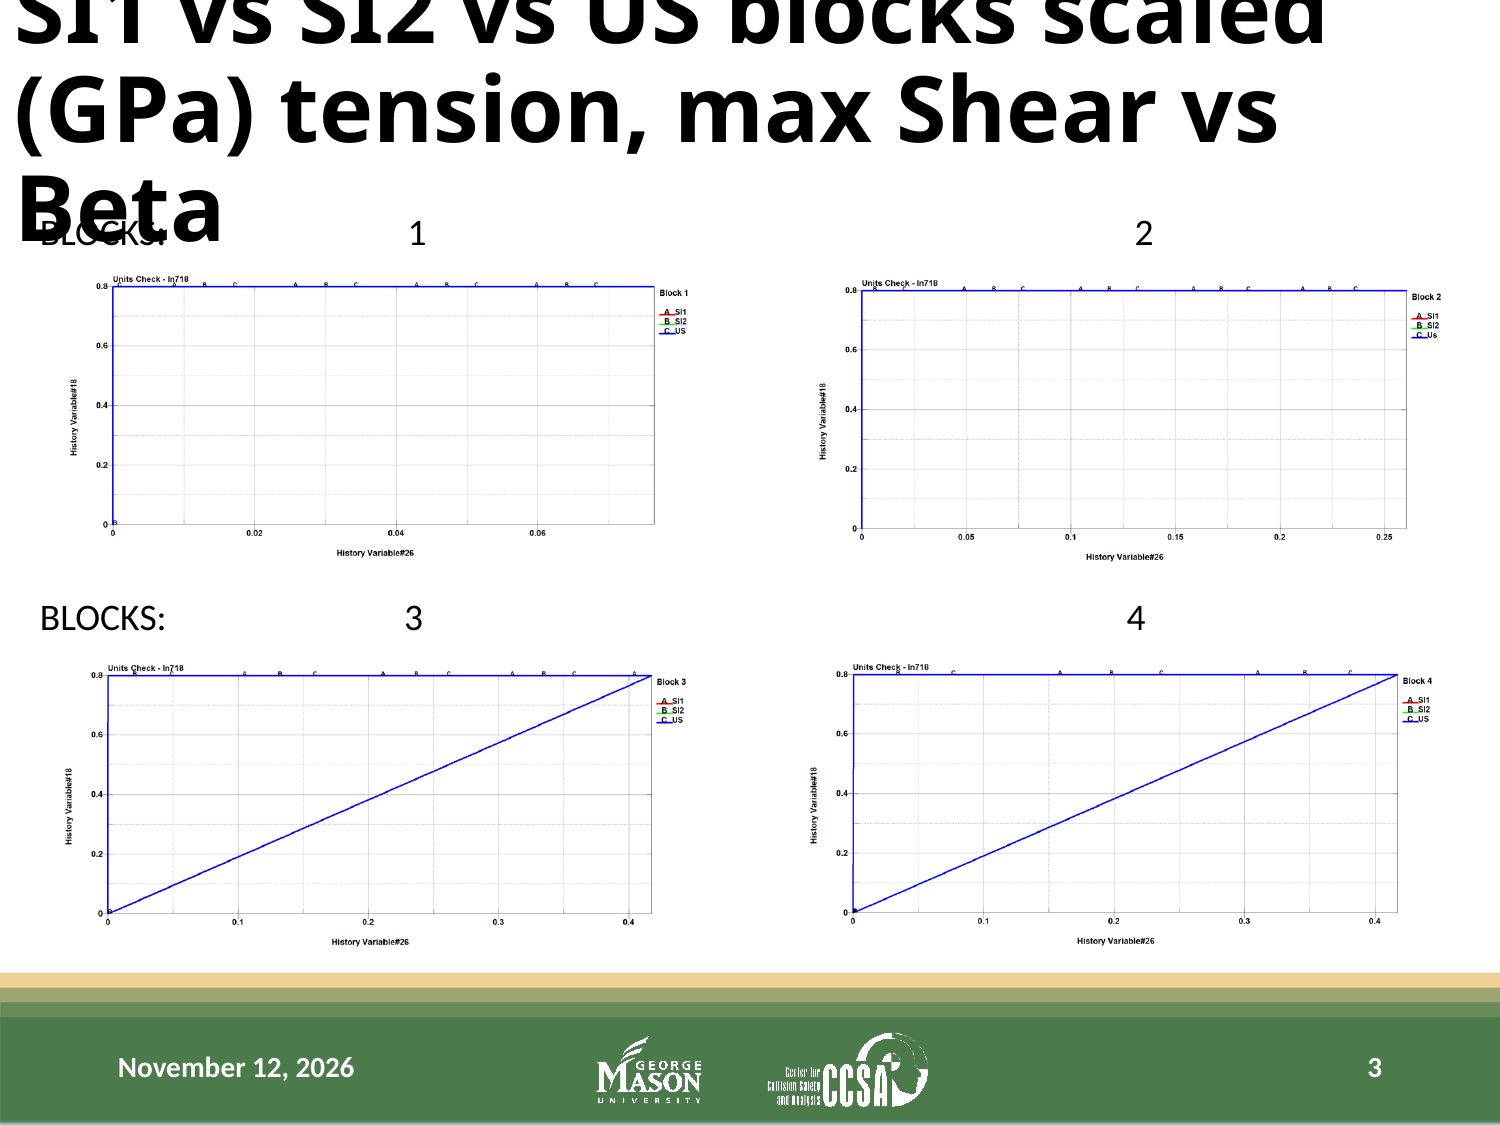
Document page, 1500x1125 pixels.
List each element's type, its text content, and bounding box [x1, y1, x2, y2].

text_box BLOCKS: 3 4 [25, 585, 1500, 646]
picture [587, 1024, 713, 1115]
picture [787, 656, 1444, 954]
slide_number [103, 1041, 441, 1102]
picture [796, 272, 1453, 570]
slide_number 3 [1115, 1041, 1397, 1102]
picture [757, 1024, 938, 1115]
text_box SI1 vs SI2 vs US blocks scaled (GPa) tension, max Shear vs Beta [0, 25, 1450, 201]
picture [42, 657, 698, 955]
text_box BLOCKS: 1 2 [24, 200, 1500, 261]
picture [47, 268, 703, 566]
